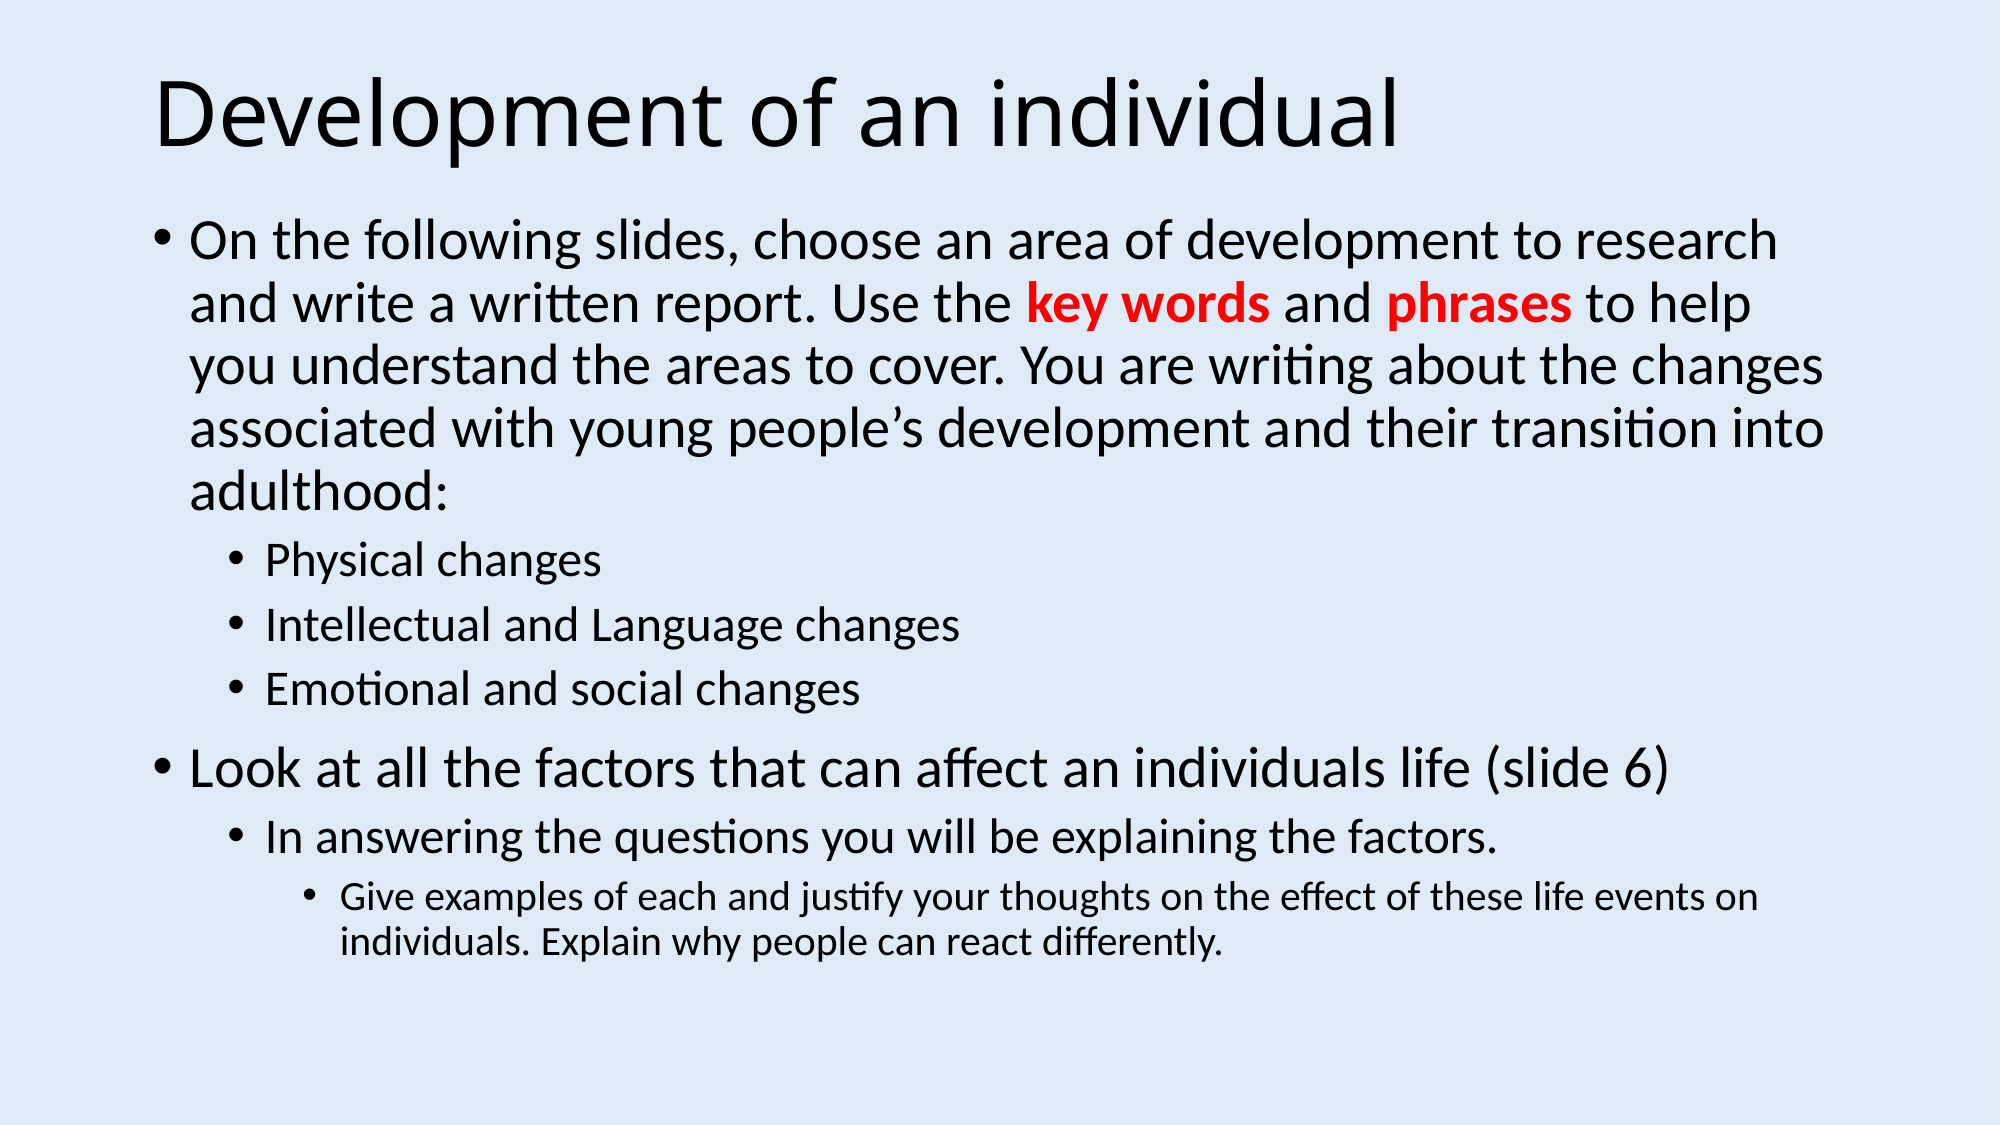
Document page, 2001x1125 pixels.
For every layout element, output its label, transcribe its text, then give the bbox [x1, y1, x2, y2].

list On the following slides, choose an area of development to research and write a written report. Use the key words and phrases to help you understand the areas to cover. You are writing about the changes associated with young people’s development and their transition into adulthood: Physical changes Intellectual and Language changes Emotional and social changes Look at all the factors that can affect an individuals life (slide 6) In answering the questions you will be explaining the factors. Give examples of each and justify your thoughts on the effect of these life events on individuals. Explain why people can react differently. [137, 201, 1863, 1014]
title Development of an individual [137, 59, 1863, 174]
